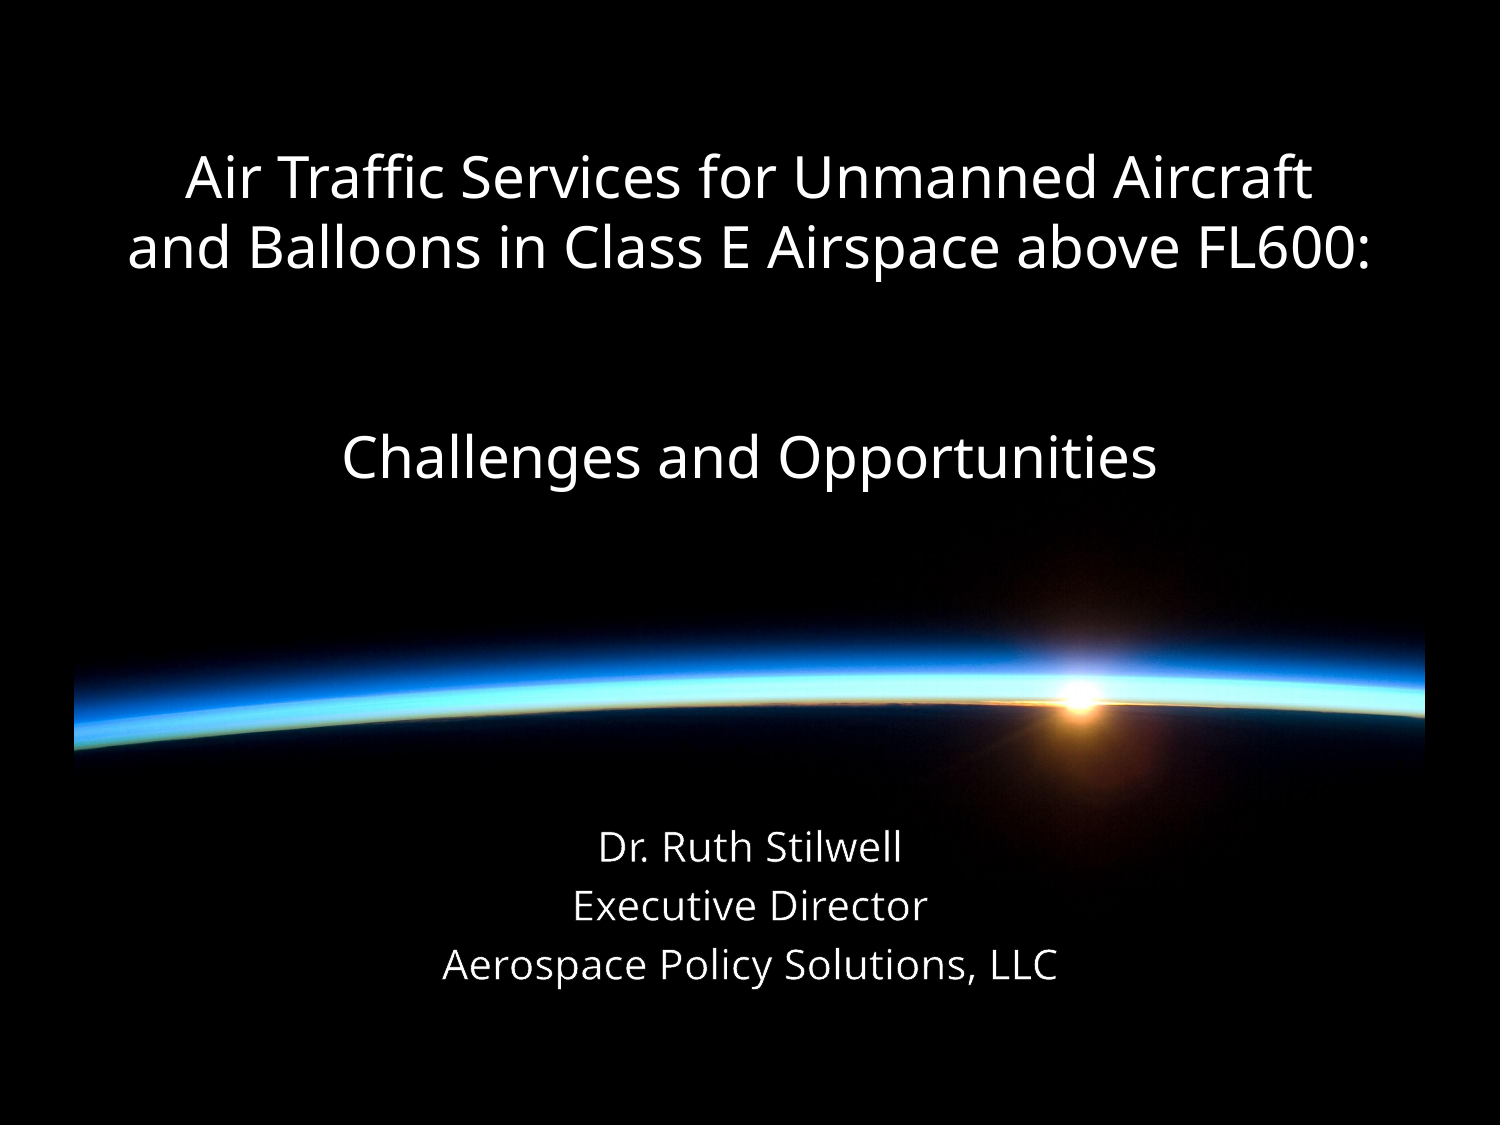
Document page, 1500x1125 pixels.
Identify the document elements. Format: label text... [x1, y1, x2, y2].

title Air Traffic Services for Unmanned Aircraft and Balloons in Class E Airspace above FL600: Challenges and Opportunities [112, 137, 1388, 563]
subtitle Dr. Ruth Stilwell Executive Director Aerospace Policy Solutions, LLC [225, 812, 1275, 998]
picture [74, 0, 1425, 1125]
